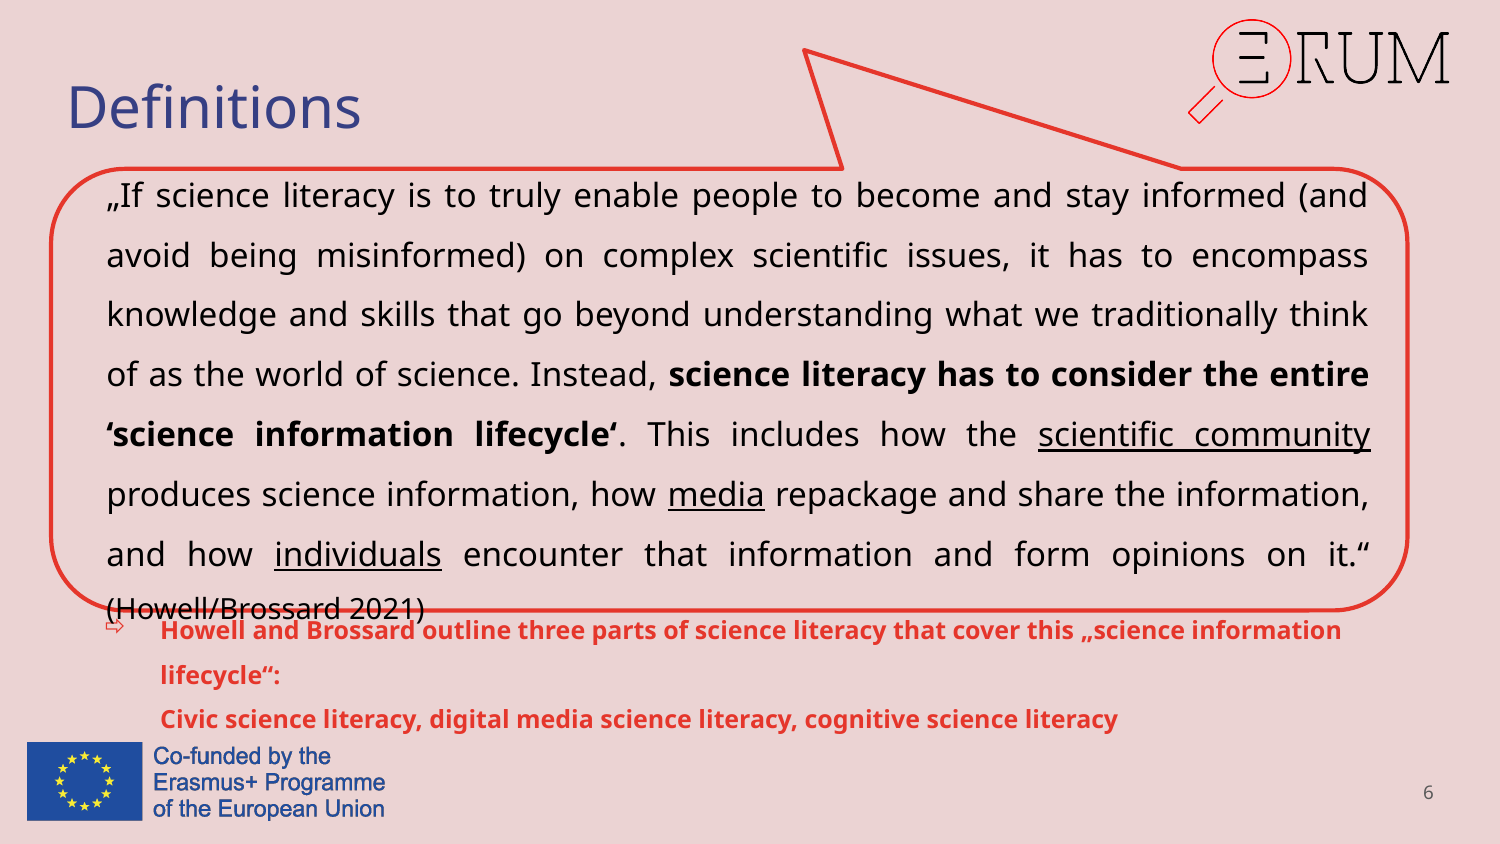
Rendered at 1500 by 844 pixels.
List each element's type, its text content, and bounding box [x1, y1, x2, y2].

picture [1136, 0, 1500, 137]
title Definitions [51, 55, 835, 150]
list Howell and Brossard outline three parts of science literacy that cover this „science information lifecycle“: Civic science literacy, digital media science literacy, cognitive science literacy [70, 617, 1440, 686]
text_box „If science literacy is to truly enable people to become and stay informed (and avoid being misinformed) on complex scientific issues, it has to encompass knowledge and skills that go beyond understanding what we traditionally think of as the world of science. Instead, science literacy has to consider the entire ‘science information lifecycle‘. This includes how the scientific community produces science information, how media repackage and share the information, and how individuals encounter that information and form opinions on it.“ (Howell/Brossard 2021) [51, 50, 1408, 611]
slide_number 6 [1358, 761, 1449, 826]
picture [27, 742, 385, 821]
title Definitions [824, 55, 1168, 150]
